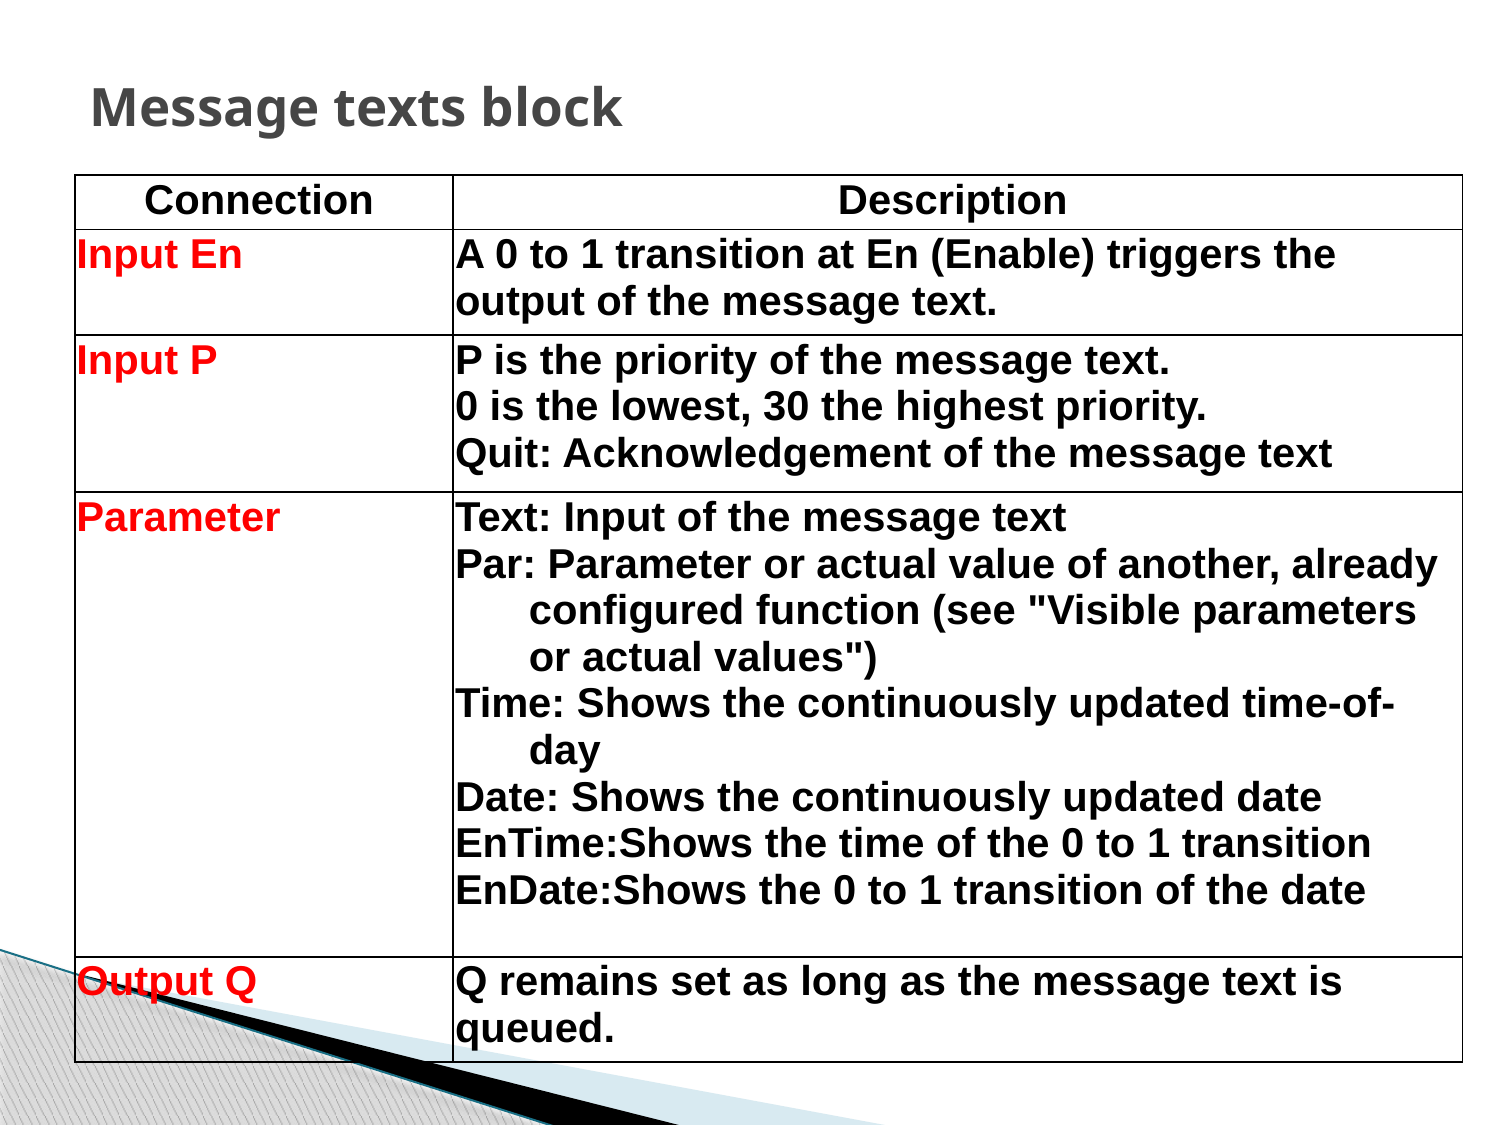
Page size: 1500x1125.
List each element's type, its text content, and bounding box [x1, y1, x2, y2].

table_cell Output Q [76, 958, 452, 1061]
table_cell Parameter [76, 493, 452, 956]
table_cell Text: Input of the message text Par: Parameter or actual value of another, already configured function (see "Visible parameters or actual values") Time: Shows the continuously updated time-of-day Date: Shows the continuously updated date EnTime:Shows the time of the 0 to 1 transition EnDate:Shows the 0 to 1 transition of the date [454, 493, 1462, 956]
table_cell Input P [76, 336, 452, 491]
table_header Description [454, 176, 1462, 229]
table_cell Q remains set as long as the message text is queued. [454, 958, 1462, 1061]
table_header Connection [76, 176, 452, 229]
table_cell Input En [76, 230, 452, 334]
table_cell P is the priority of the message text. 0 is the lowest, 30 the highest priority. Quit: Acknowledgement of the message text [454, 336, 1462, 491]
title Message texts block [75, 62, 1425, 150]
table_cell A 0 to 1 transition at En (Enable) triggers the output of the message text. [454, 230, 1462, 334]
